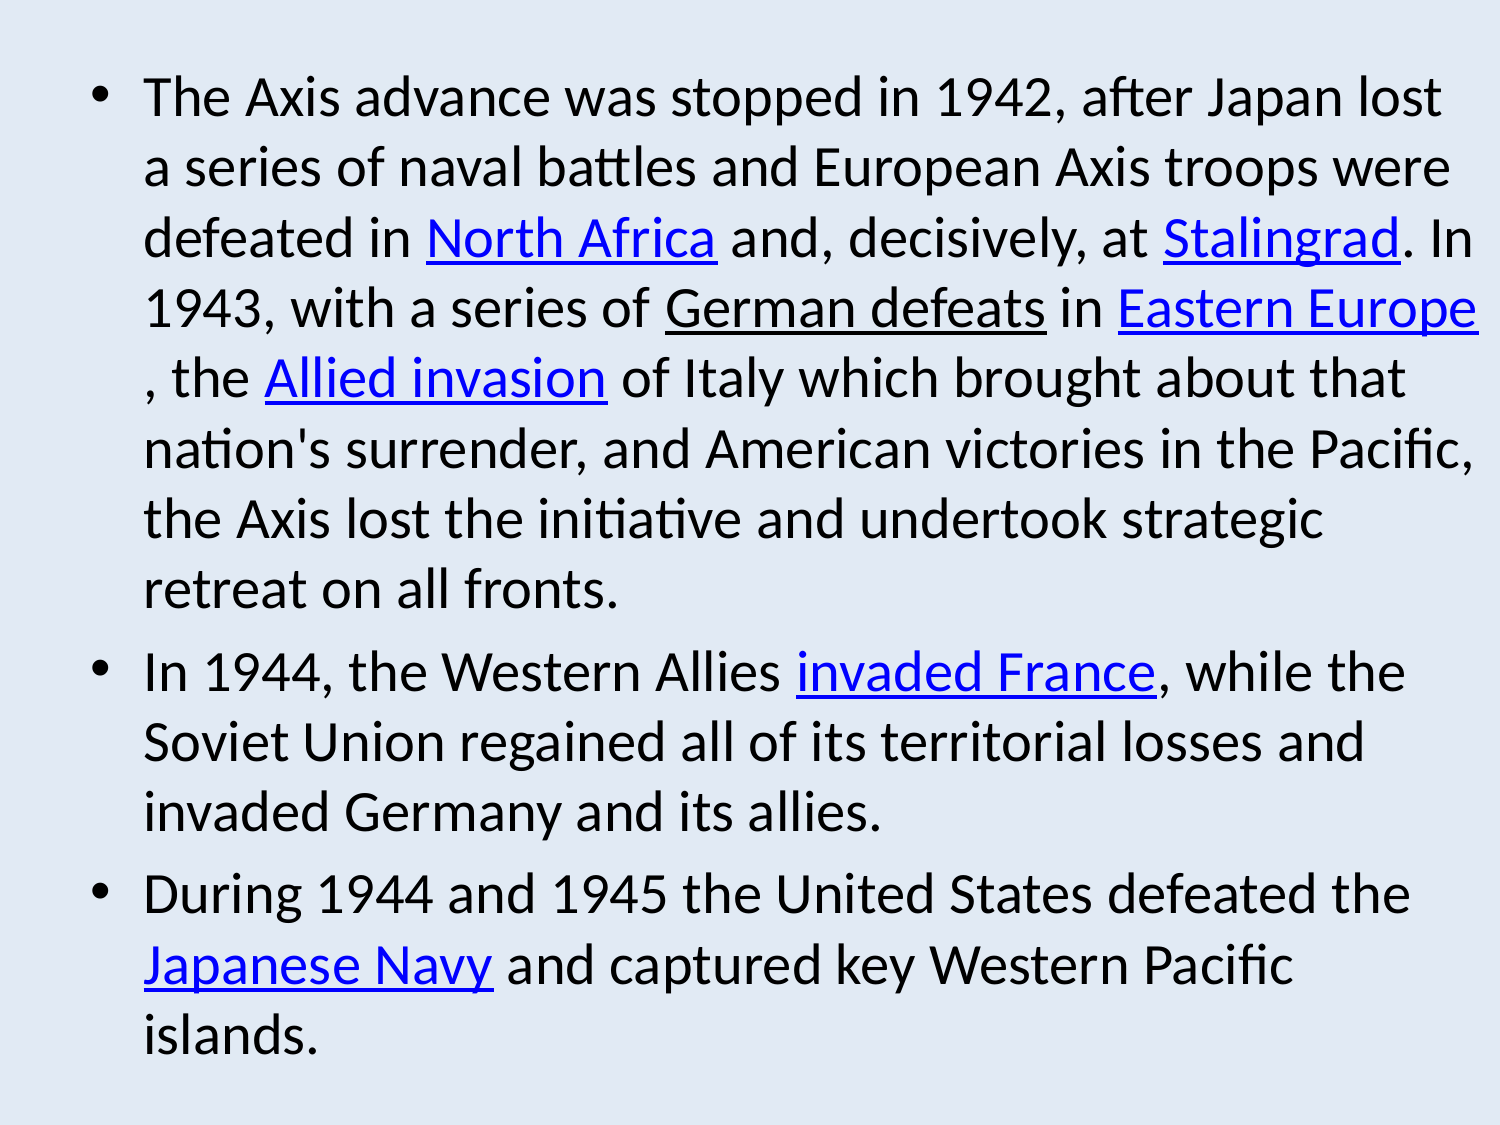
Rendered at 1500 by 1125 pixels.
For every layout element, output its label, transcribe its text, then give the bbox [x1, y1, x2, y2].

list The Axis advance was stopped in 1942, after Japan lost a series of naval battles and European Axis troops were defeated in North Africa and, decisively, at Stalingrad. In 1943, with a series of German defeats in Eastern Europe, the Allied invasion of Italy which brought about that nation's surrender, and American victories in the Pacific, the Axis lost the initiative and undertook strategic retreat on all fronts. In 1944, the Western Allies invaded France, while the Soviet Union regained all of its territorial losses and invaded Germany and its allies. During 1944 and 1945 the United States defeated the Japanese Navy and captured key Western Pacific islands. [75, 50, 1500, 1075]
